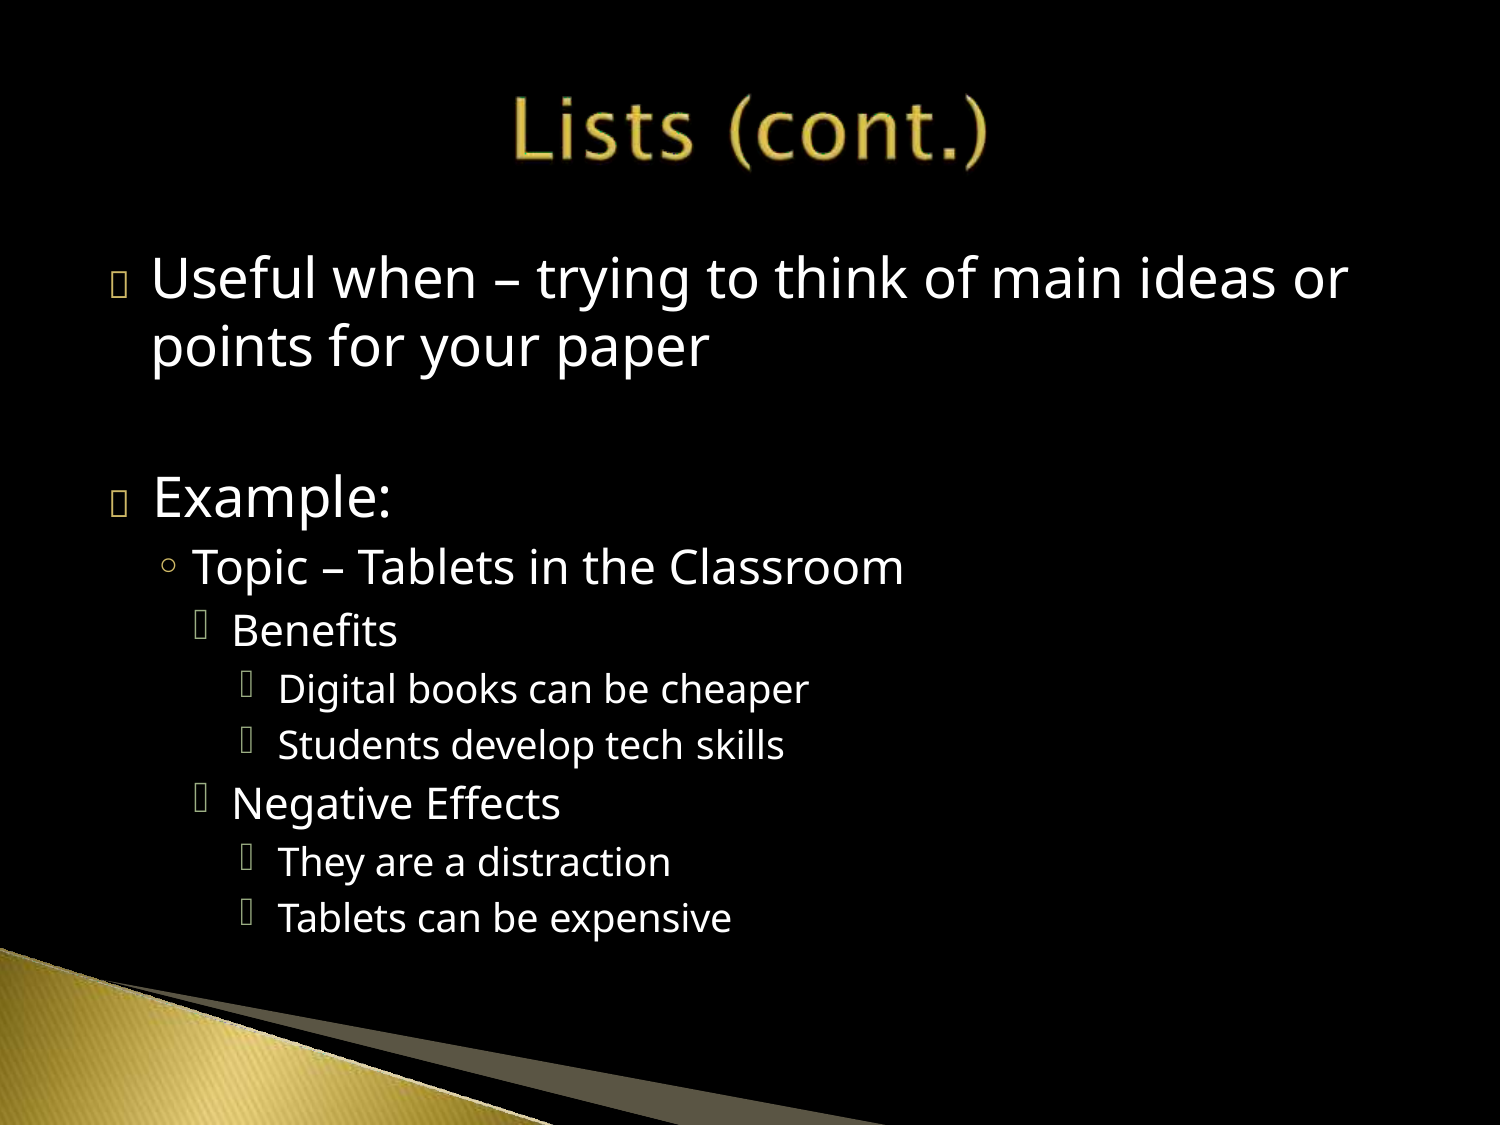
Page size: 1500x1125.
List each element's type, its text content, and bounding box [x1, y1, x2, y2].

text_box [450, 56, 1075, 200]
text_box  Example: Topic – Tablets in the Classroom Benefits Digital books can be cheaper Students develop tech skills Negative Effects They are a distraction Tablets can be expensive [105, 450, 956, 941]
picture [0, 948, 558, 1125]
title  Useful when – trying to think of main ideas or points for your paper [101, 240, 1399, 431]
